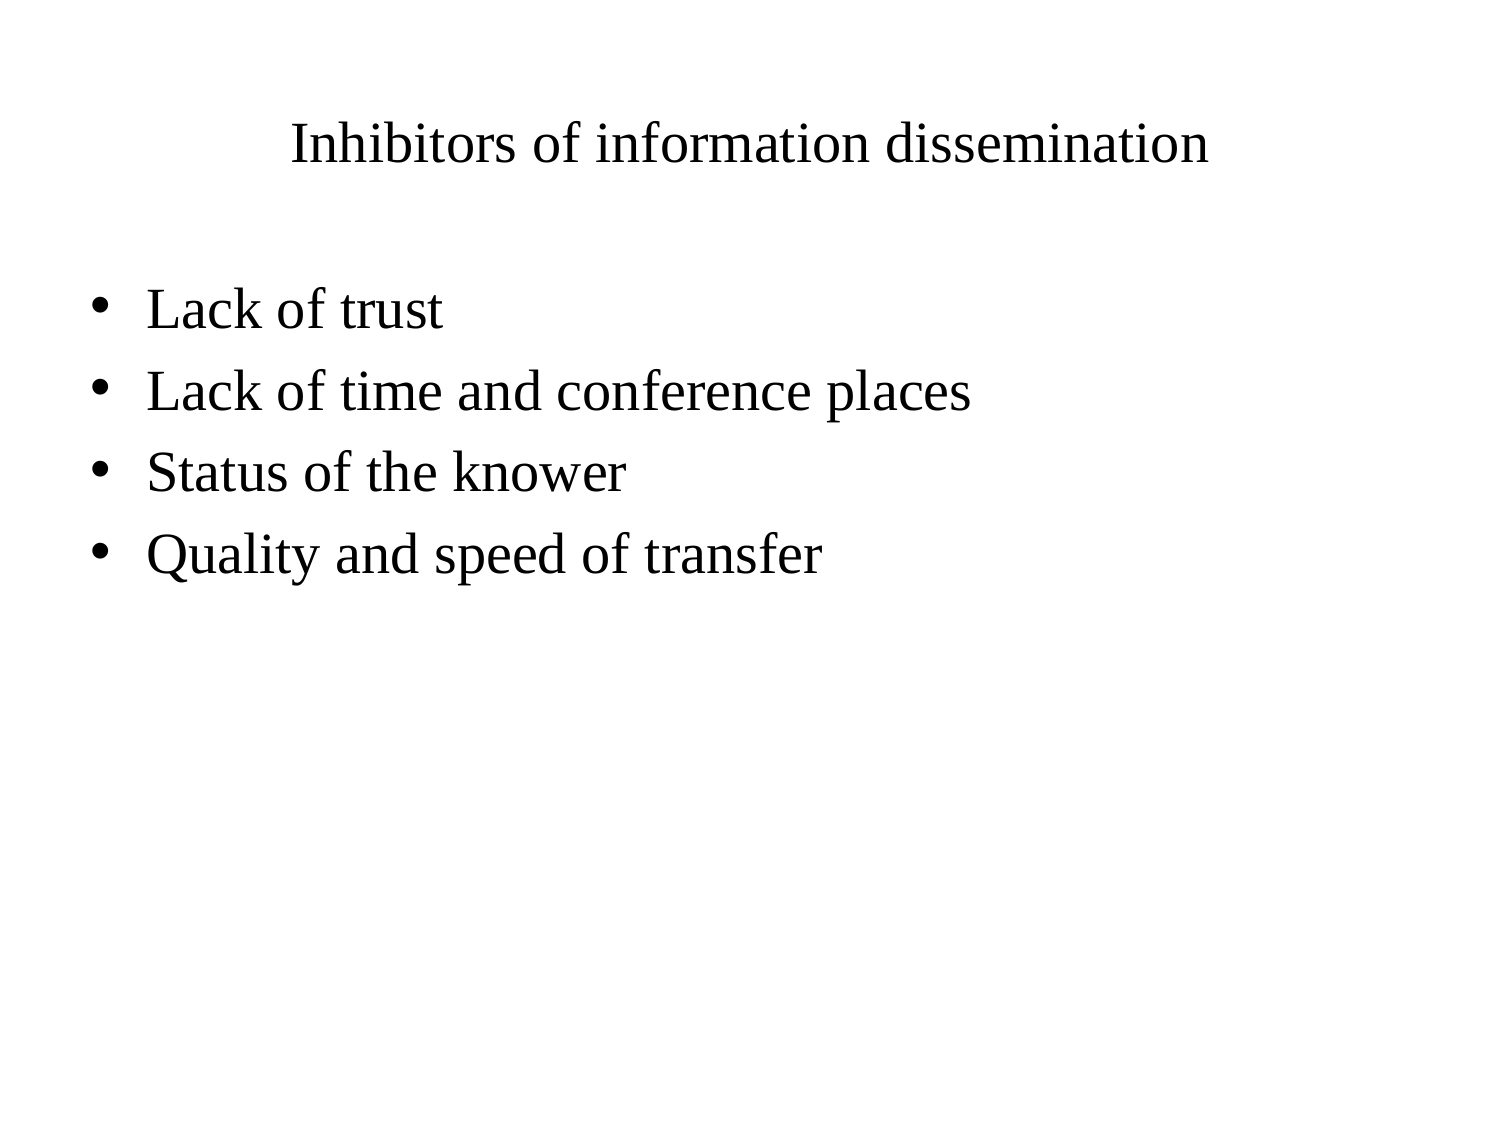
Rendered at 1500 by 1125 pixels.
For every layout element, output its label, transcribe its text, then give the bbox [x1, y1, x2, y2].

list Lack of trust Lack of time and conference places Status of the knower Quality and speed of transfer [75, 262, 1425, 1005]
title Inhibitors of information dissemination [75, 45, 1425, 233]
